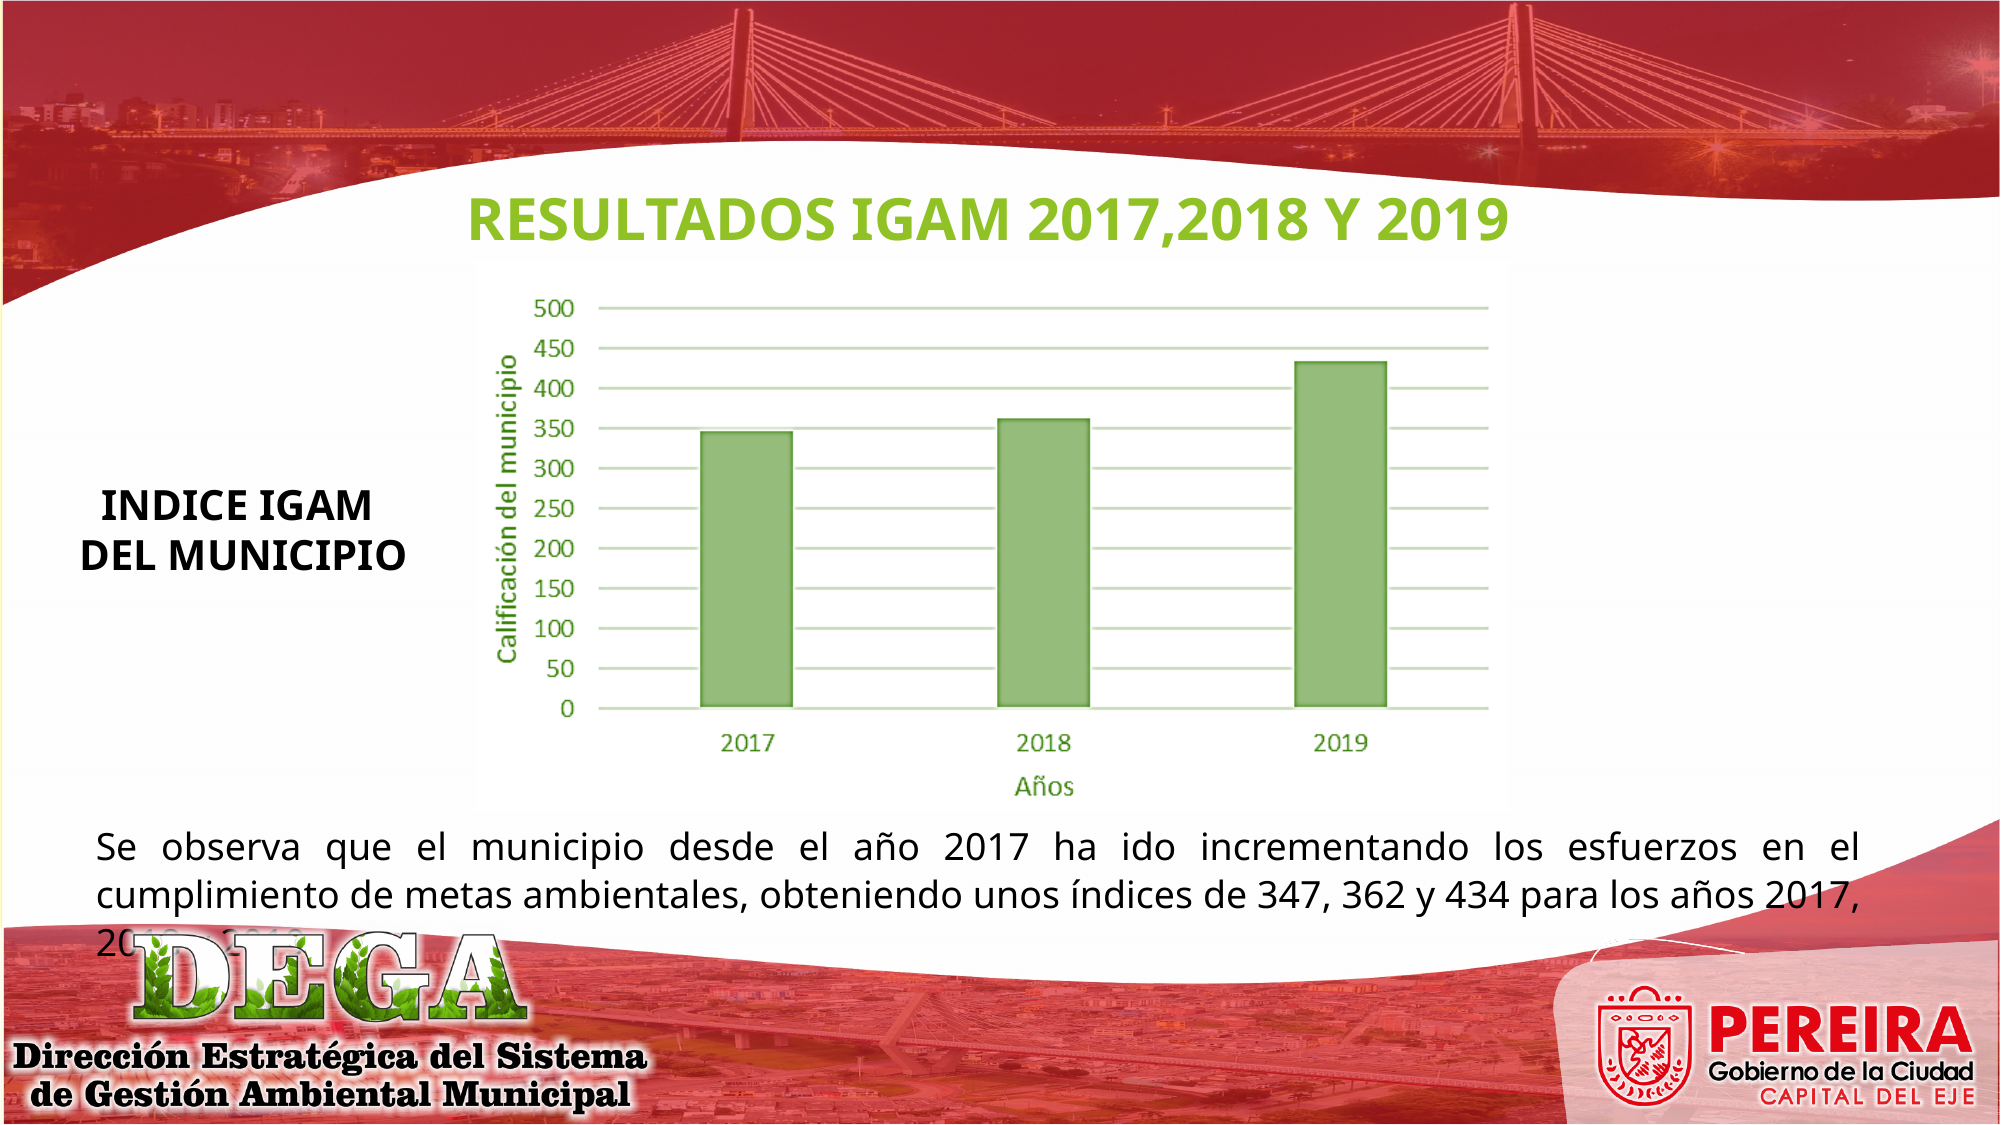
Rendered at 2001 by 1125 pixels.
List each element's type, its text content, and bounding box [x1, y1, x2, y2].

text_box INDICE IGAM DEL MUNICIPIO [50, 471, 436, 584]
text_box Se observa que el municipio desde el año 2017 ha ido incrementando los esfuerzos en el cumplimiento de metas ambientales, obteniendo unos índices de 347, 362 y 434 para los años 2017, 2018 y 2019. [81, 812, 1877, 920]
picture [0, 0, 2001, 1125]
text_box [1, 920, 1998, 1125]
text_box RESULTADOS IGAM 2017,2018 Y 2019 [282, 174, 1694, 238]
